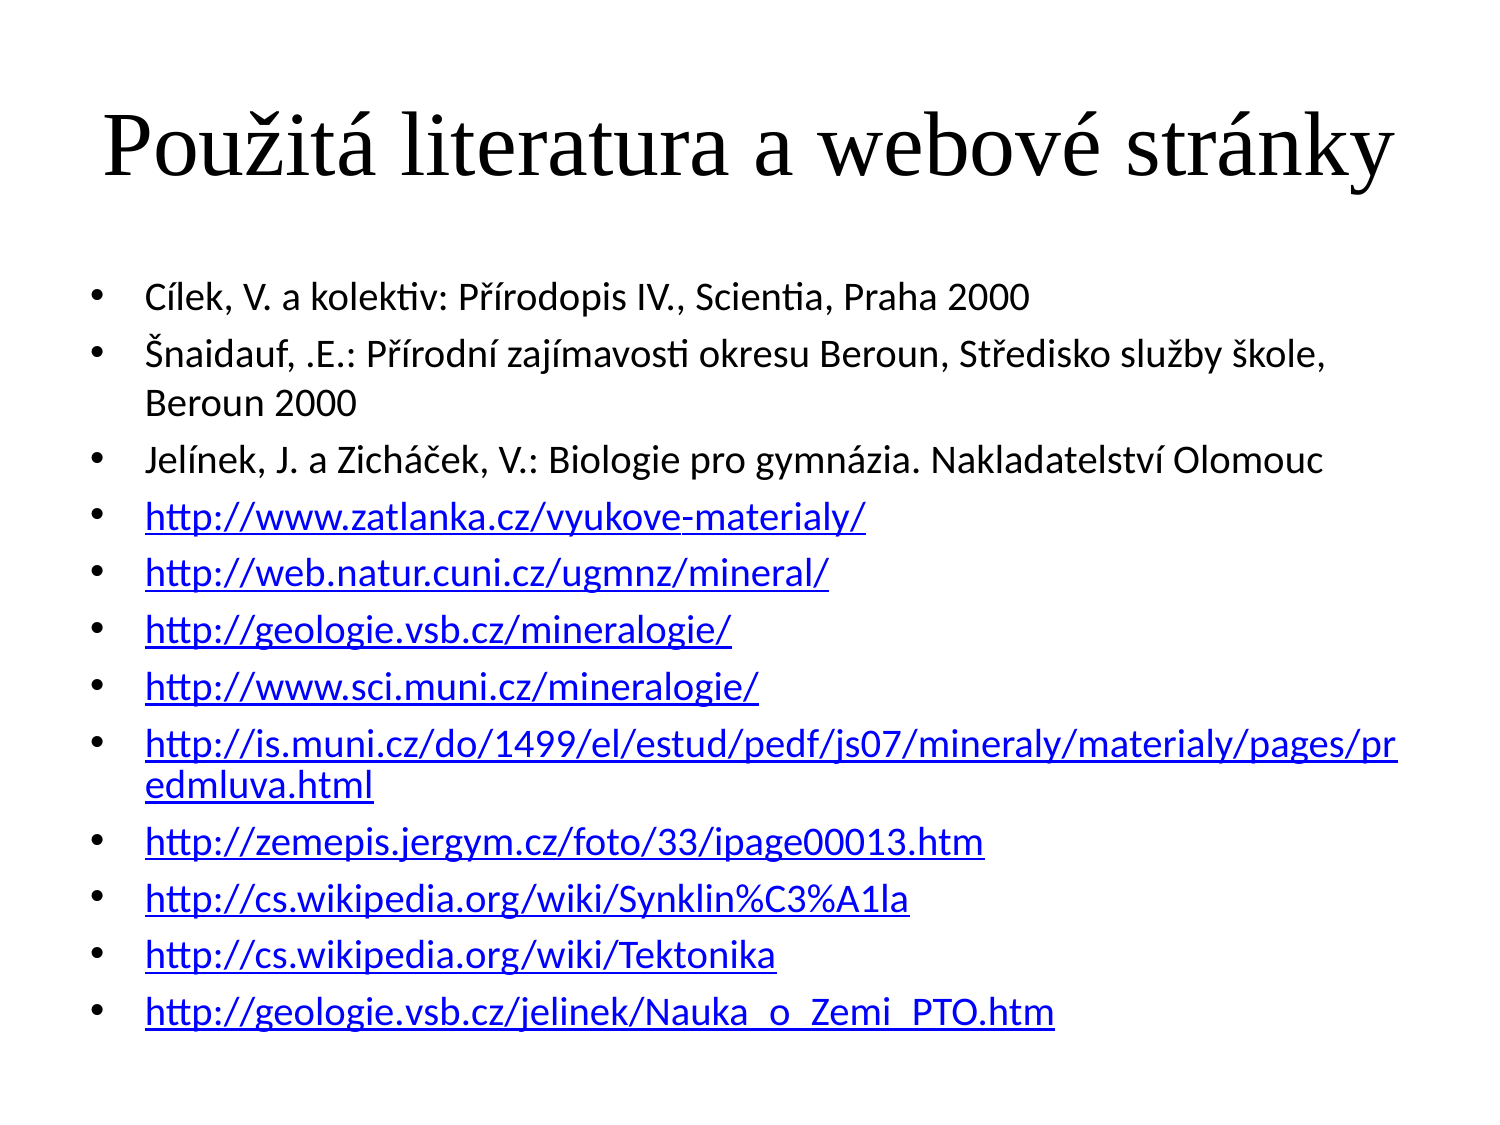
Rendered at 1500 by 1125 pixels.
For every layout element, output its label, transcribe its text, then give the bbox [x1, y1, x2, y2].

title Použitá literatura a webové stránky [75, 45, 1425, 233]
list Cílek, V. a kolektiv: Přírodopis IV., Scientia, Praha 2000 Šnaidauf, .E.: Přírodní zajímavosti okresu Beroun, Středisko služby škole, Beroun 2000 Jelínek, J. a Zicháček, V.: Biologie pro gymnázia. Nakladatelství Olomouc http://www.zatlanka.cz/vyukove-materialy/ http://web.natur.cuni.cz/ugmnz/mineral/ http://geologie.vsb.cz/mineralogie/ http://www.sci.muni.cz/mineralogie/ http://is.muni.cz/do/1499/el/estud/pedf/js07/mineraly/materialy/pages/predmluva.html http://zemepis.jergym.cz/foto/33/ipage00013.htm http://cs.wikipedia.org/wiki/Synklin%C3%A1la http://cs.wikipedia.org/wiki/Tektonika http://geologie.vsb.cz/jelinek/Nauka_o_Zemi_PTO.htm [75, 262, 1425, 1005]
